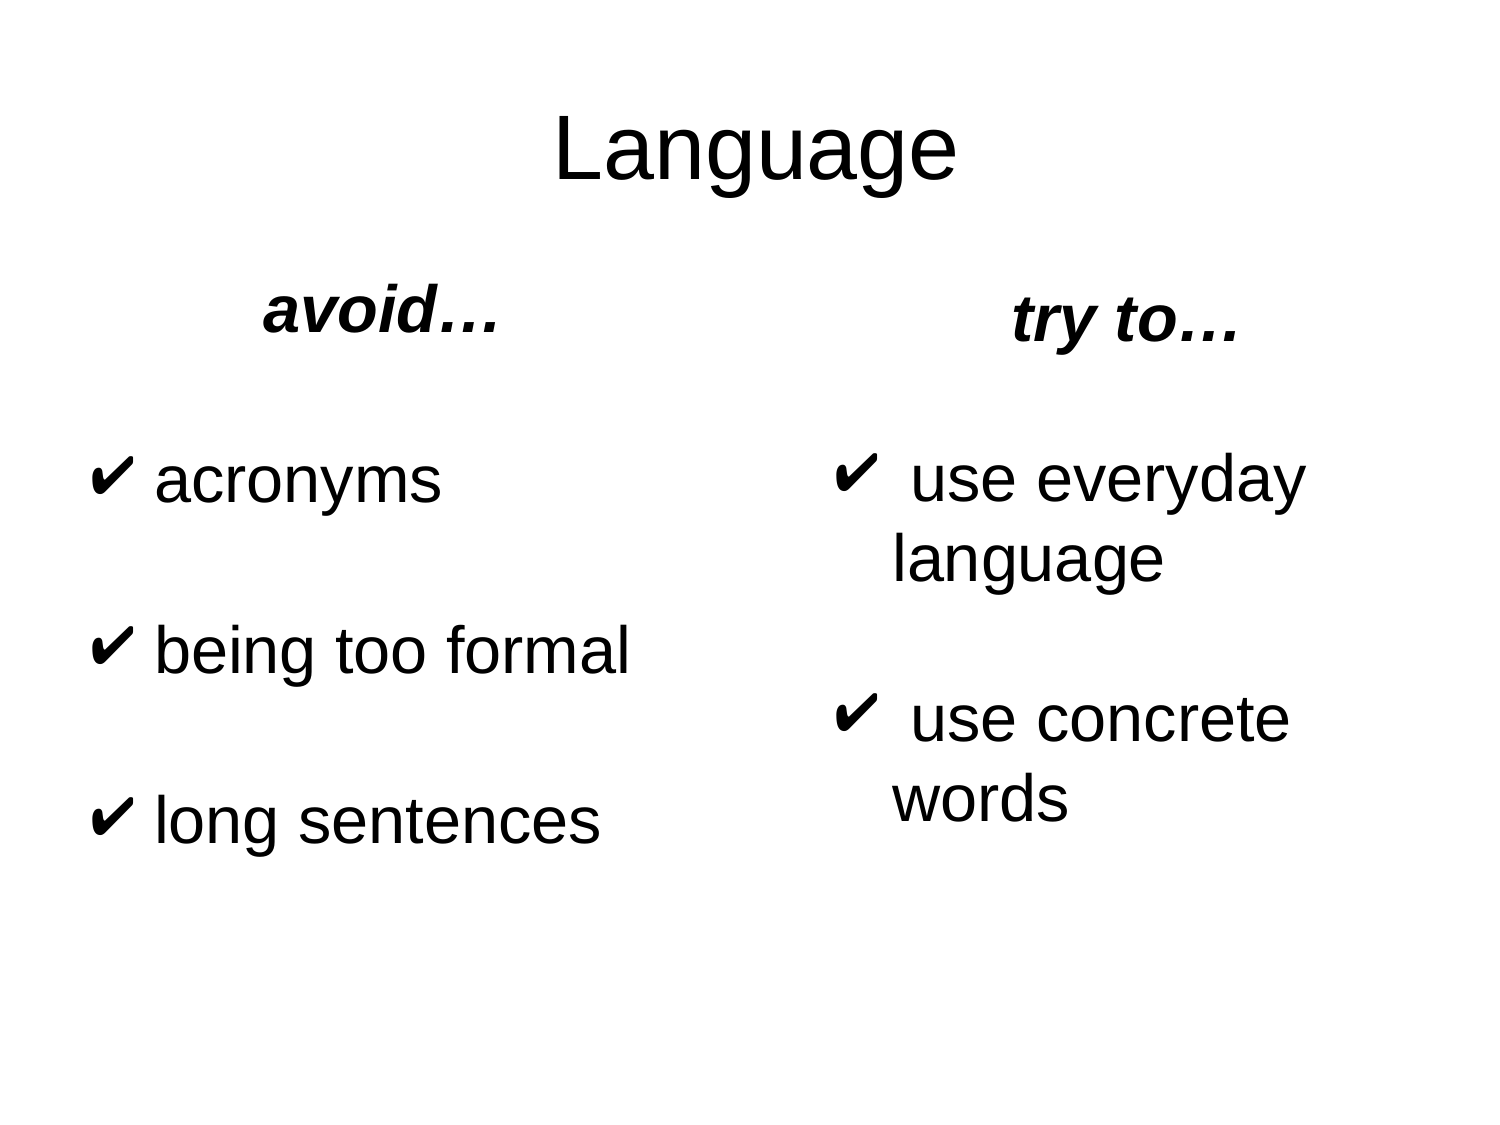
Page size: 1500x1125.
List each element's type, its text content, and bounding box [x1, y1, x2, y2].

text_box try to… use everyday language use concrete words [820, 267, 1436, 1012]
title Language [237, 78, 1275, 208]
list avoid… acronyms being too formal long sentences [76, 267, 691, 941]
